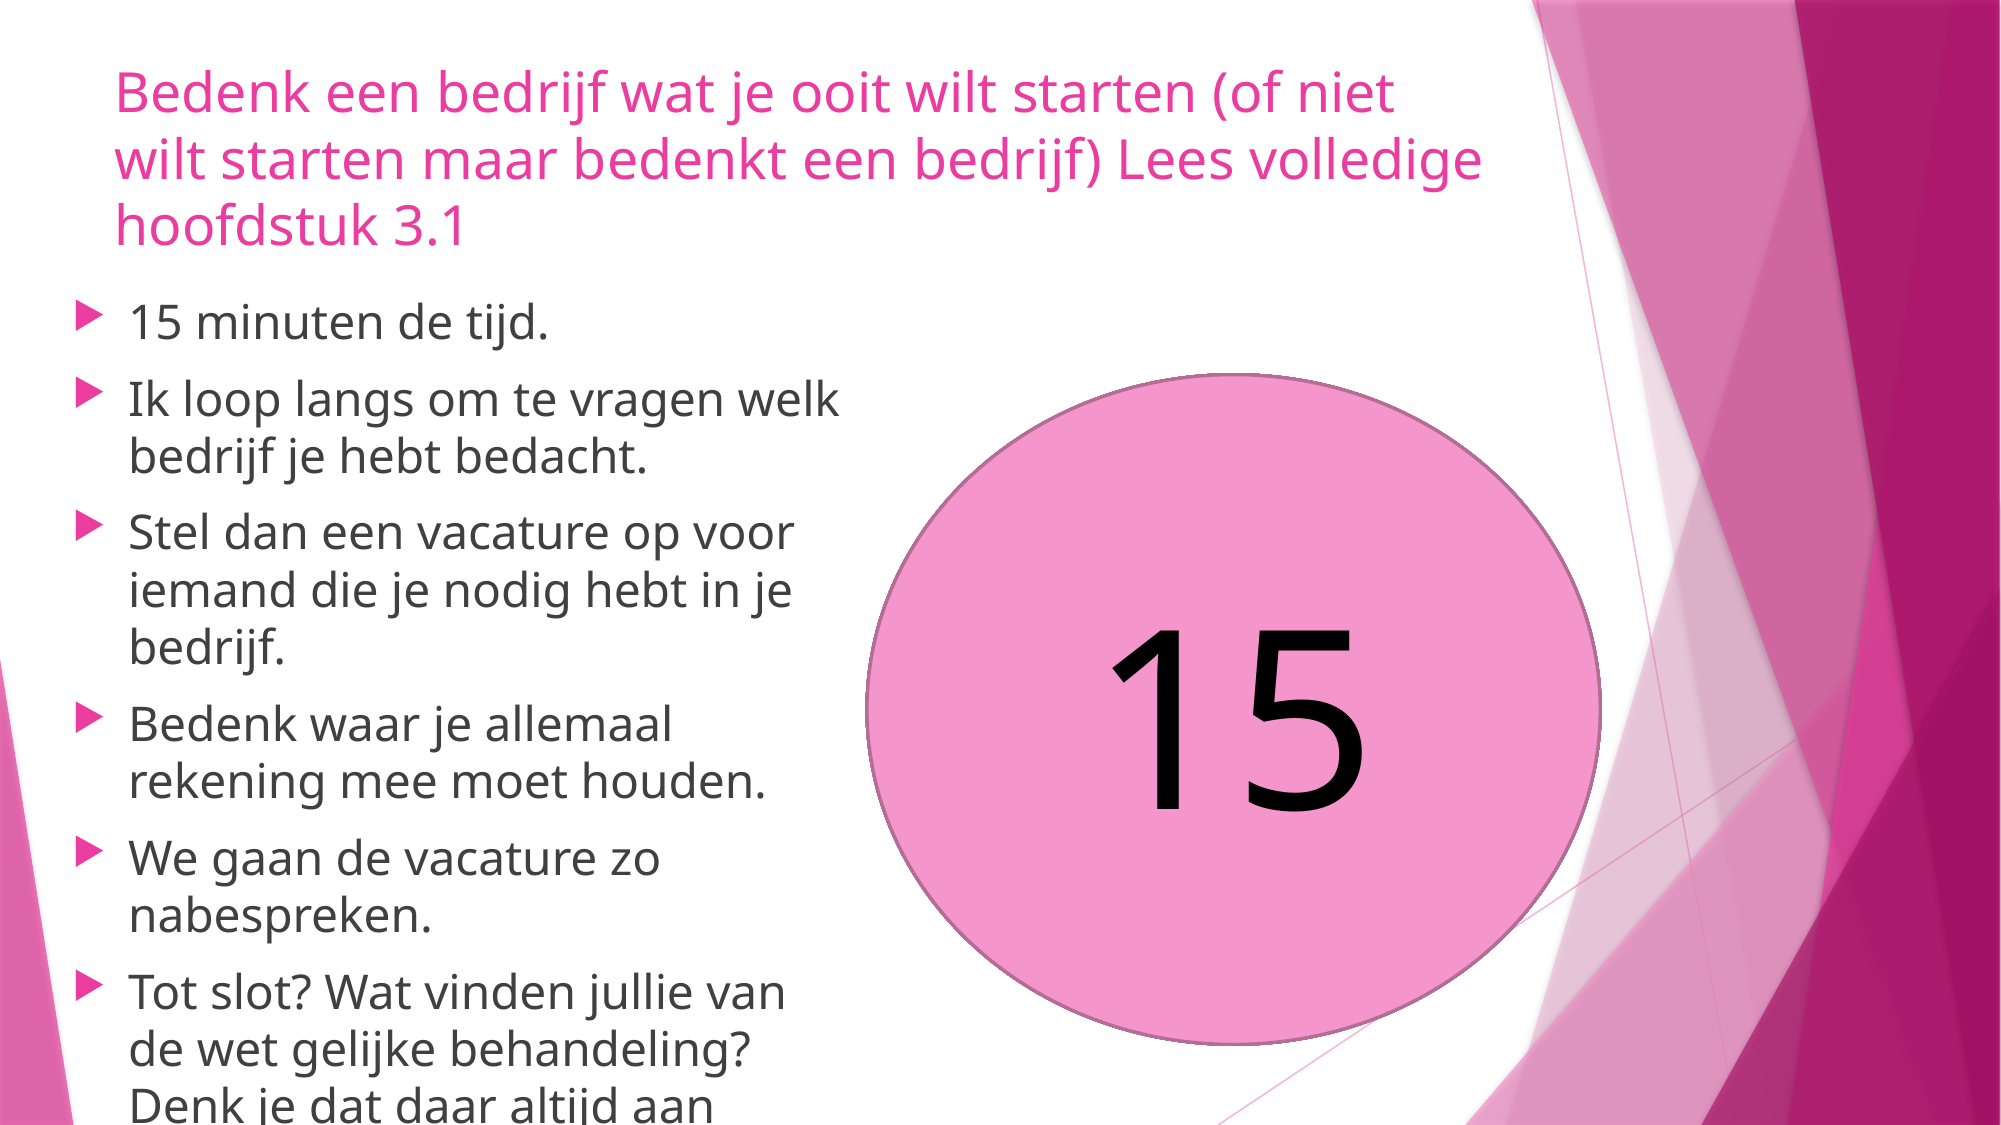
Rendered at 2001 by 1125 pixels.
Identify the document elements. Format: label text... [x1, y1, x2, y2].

title Bedenk een bedrijf wat je ooit wilt starten (of niet wilt starten maar bedenkt een bedrijf) Lees volledige hoofdstuk 3.1 [99, 49, 1510, 267]
list 15 minuten de tijd. Ik loop langs om te vragen welk bedrijf je hebt bedacht. Stel dan een vacature op voor iemand die je nodig hebt in je bedrijf. Bedenk waar je allemaal rekening mee moet houden. We gaan de vacature zo nabespreken. Tot slot? Wat vinden jullie van de wet gelijke behandeling? Denk je dat daar altijd aan gehouden wordt? [57, 284, 868, 1125]
text_box 15 [865, 373, 1602, 1046]
